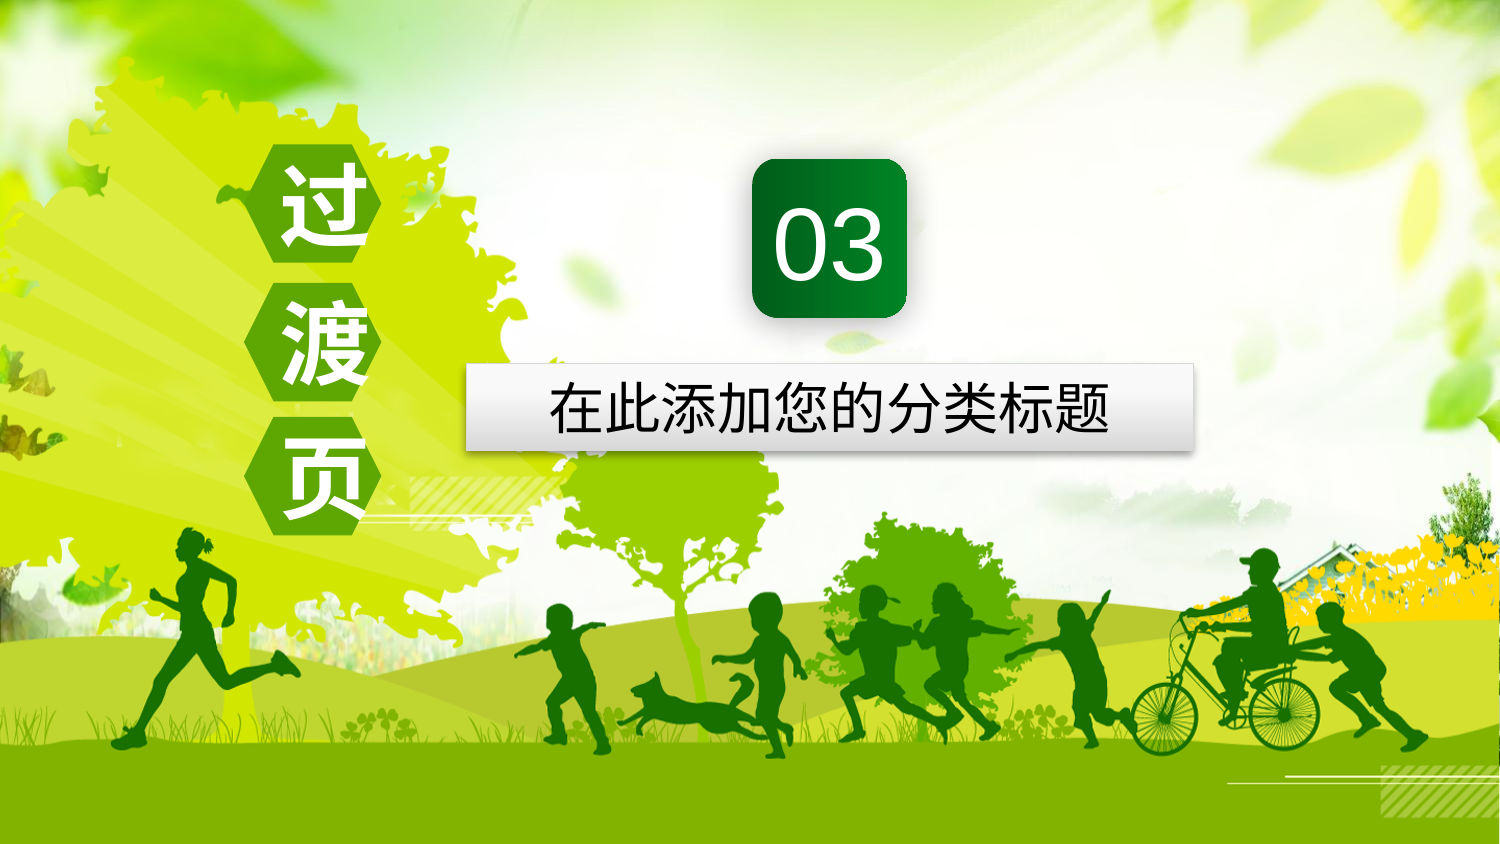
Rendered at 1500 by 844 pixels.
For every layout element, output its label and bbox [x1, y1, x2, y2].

picture [0, 0, 1500, 844]
text_box [738, 158, 922, 318]
